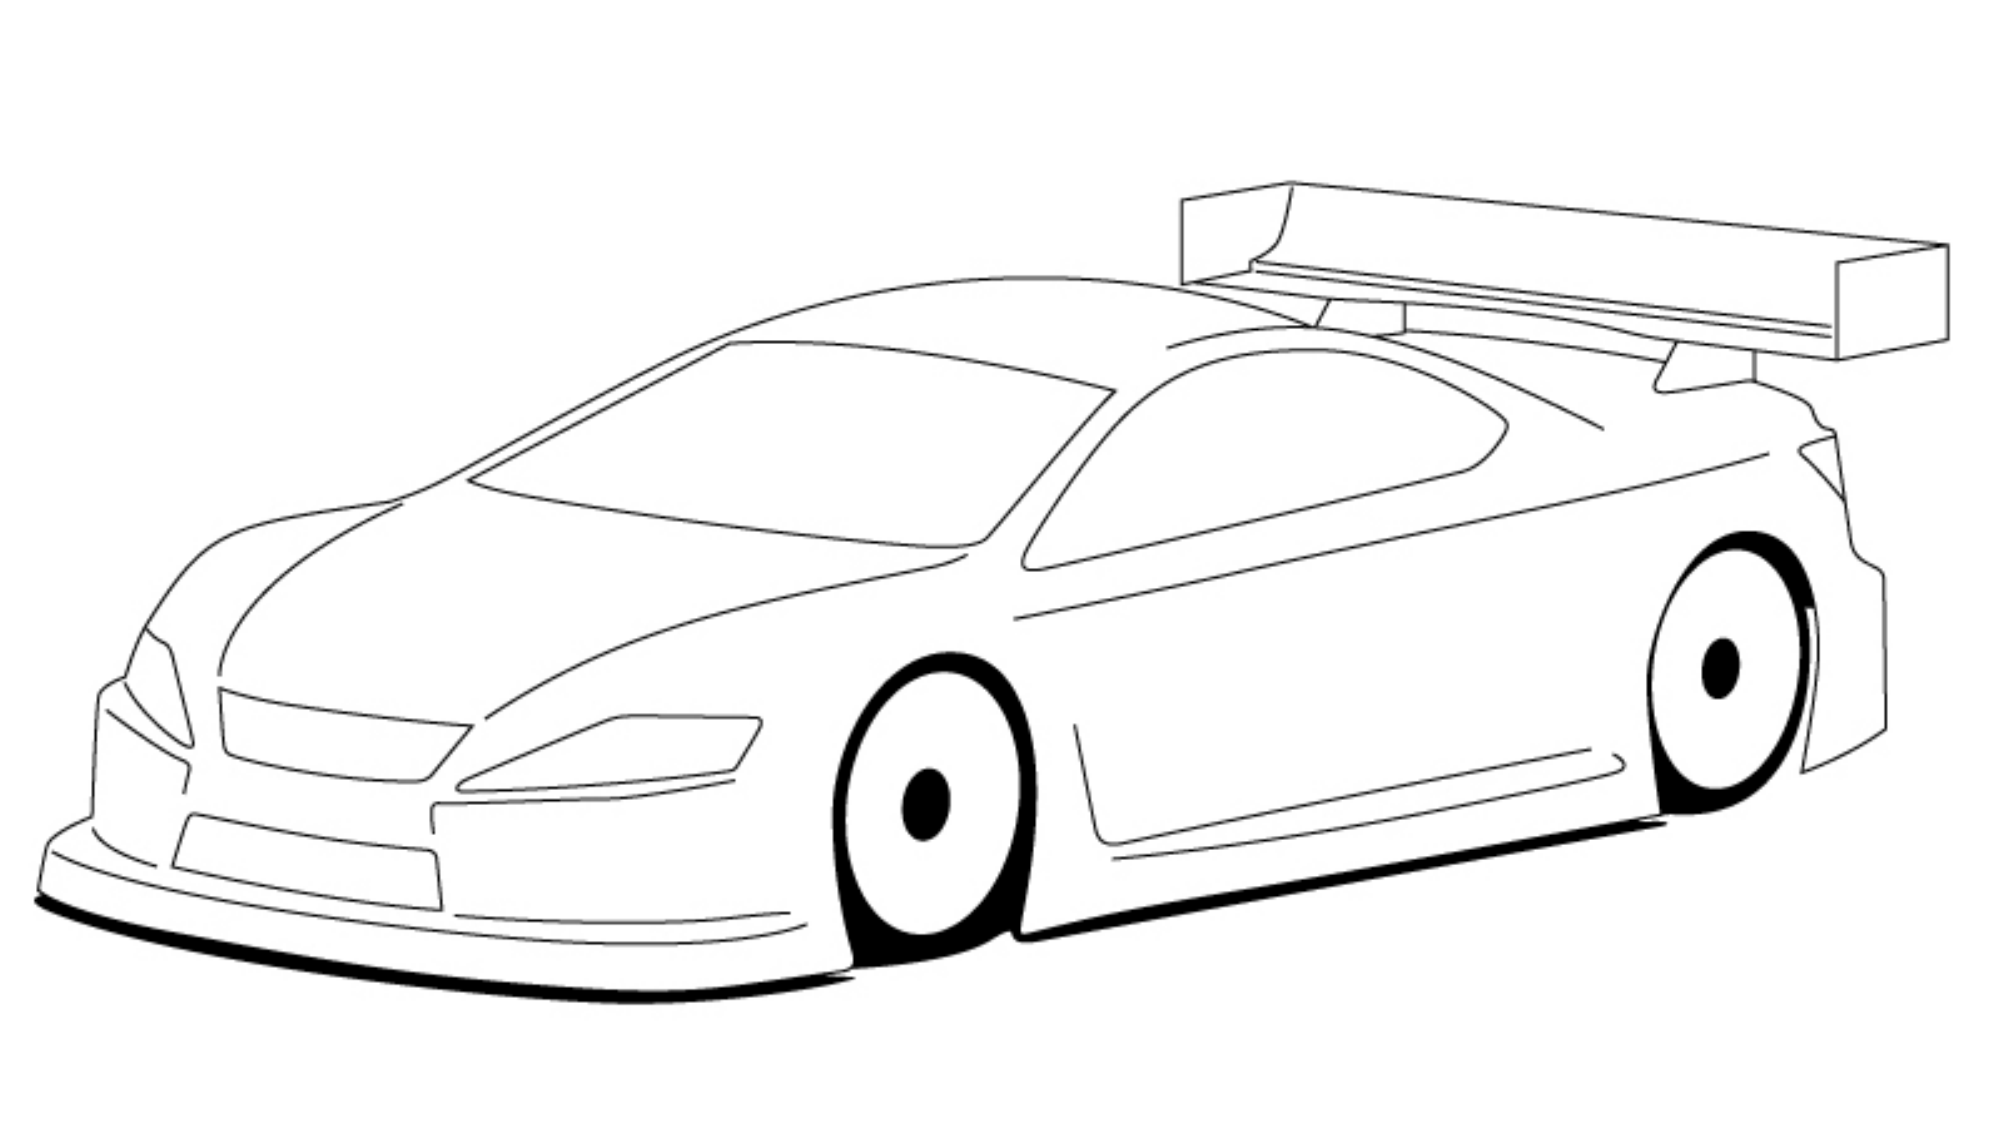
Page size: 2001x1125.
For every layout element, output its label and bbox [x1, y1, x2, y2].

picture [0, 129, 2000, 1054]
